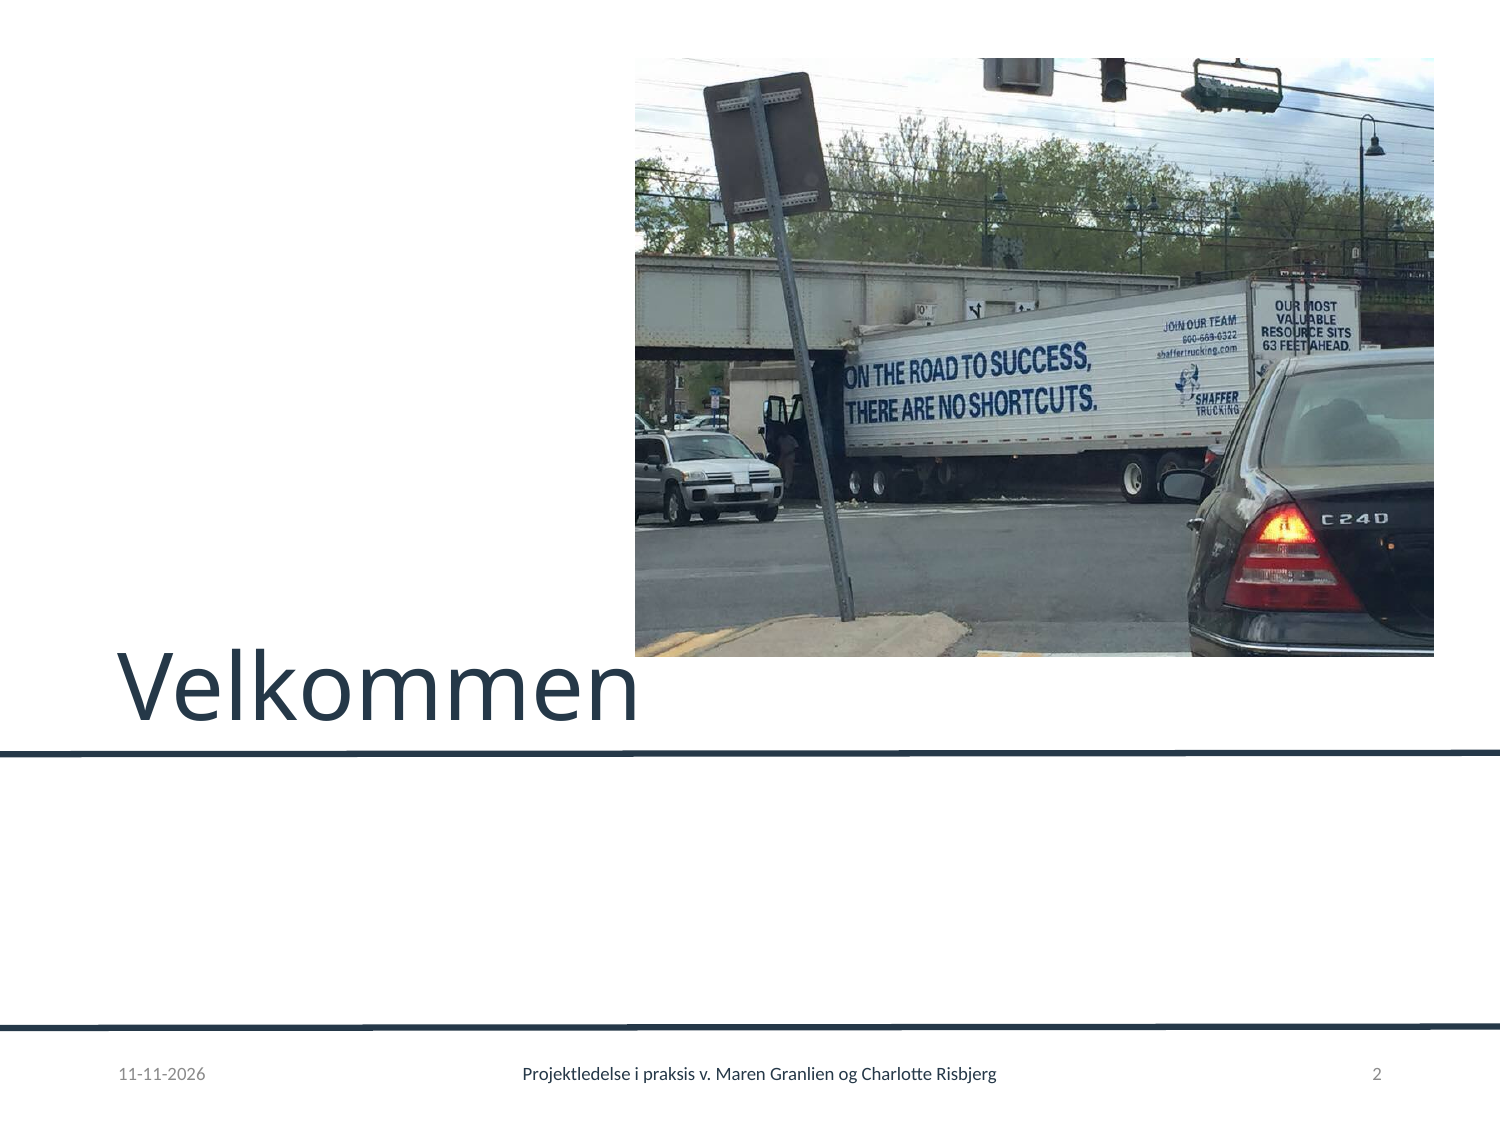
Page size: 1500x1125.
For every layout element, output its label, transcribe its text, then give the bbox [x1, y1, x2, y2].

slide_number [103, 1042, 252, 1103]
footer Projektledelse i praksis v. Maren Granlien og Charlotte Risbjerg [265, 1042, 1254, 1103]
title Velkommen [102, 280, 1397, 749]
slide_number 2 [1281, 1042, 1397, 1103]
picture [635, 58, 1434, 657]
